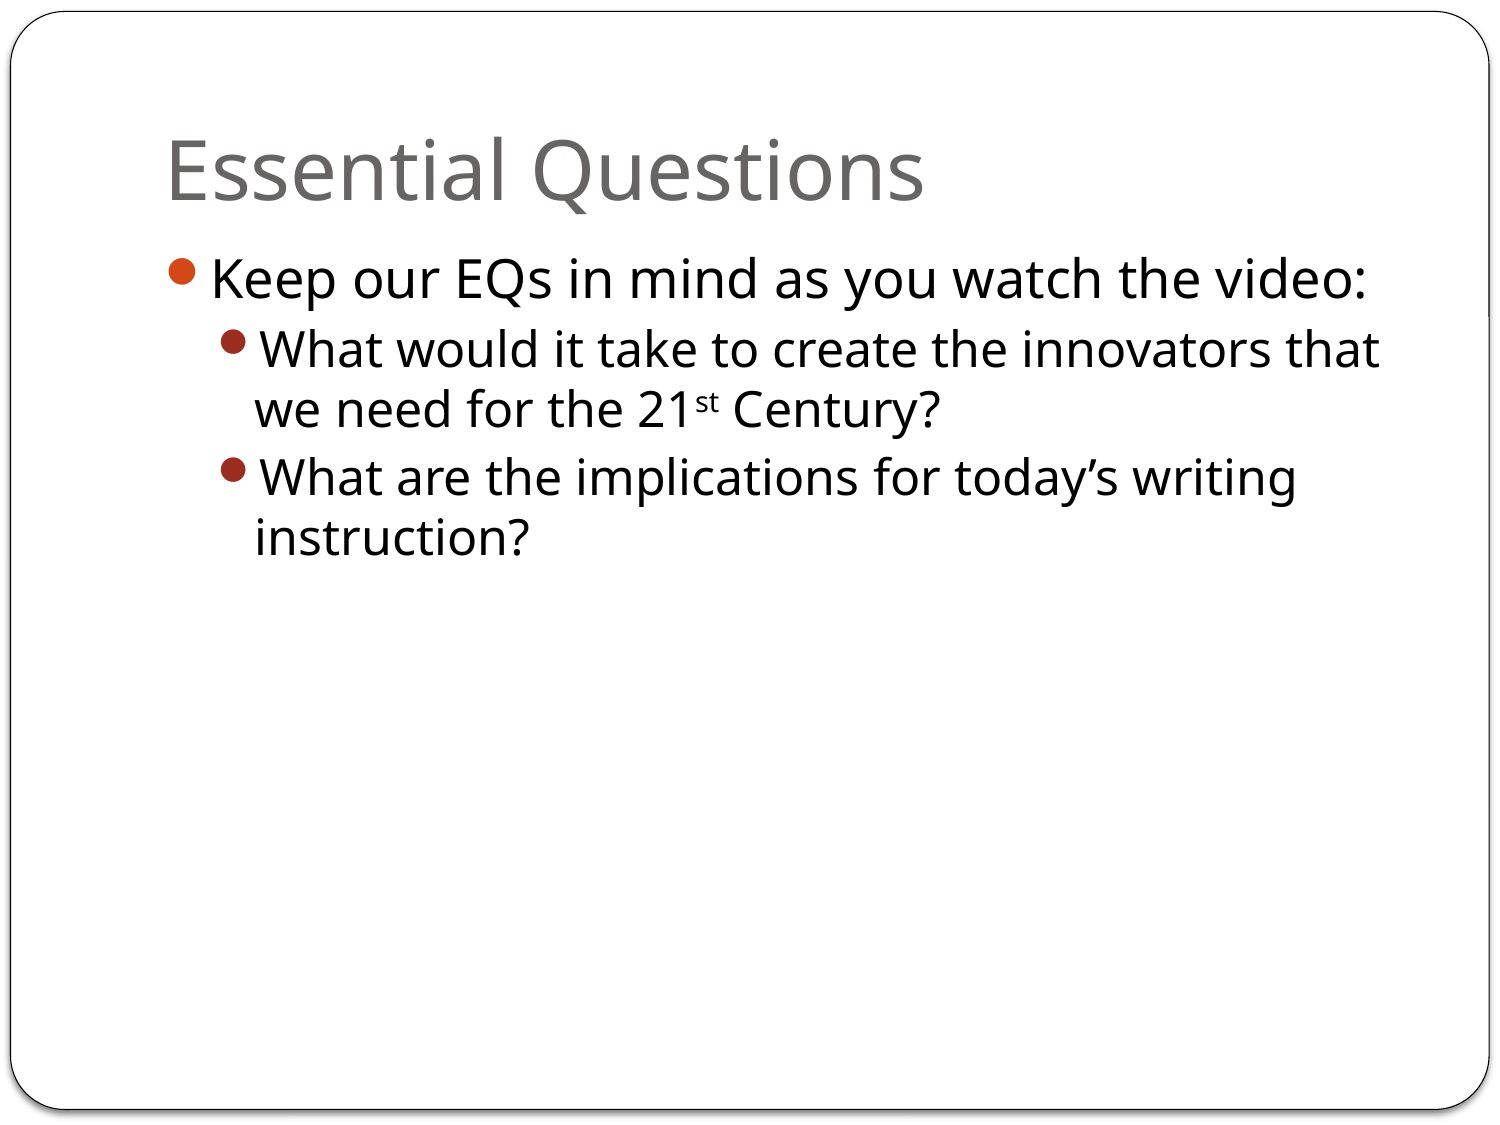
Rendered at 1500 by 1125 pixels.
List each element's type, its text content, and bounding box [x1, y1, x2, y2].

list Keep our EQs in mind as you watch the video: What would it take to create the innovators that we need for the 21st Century? What are the implications for today’s writing instruction? [150, 237, 1425, 988]
title Essential Questions [150, 45, 1425, 233]
